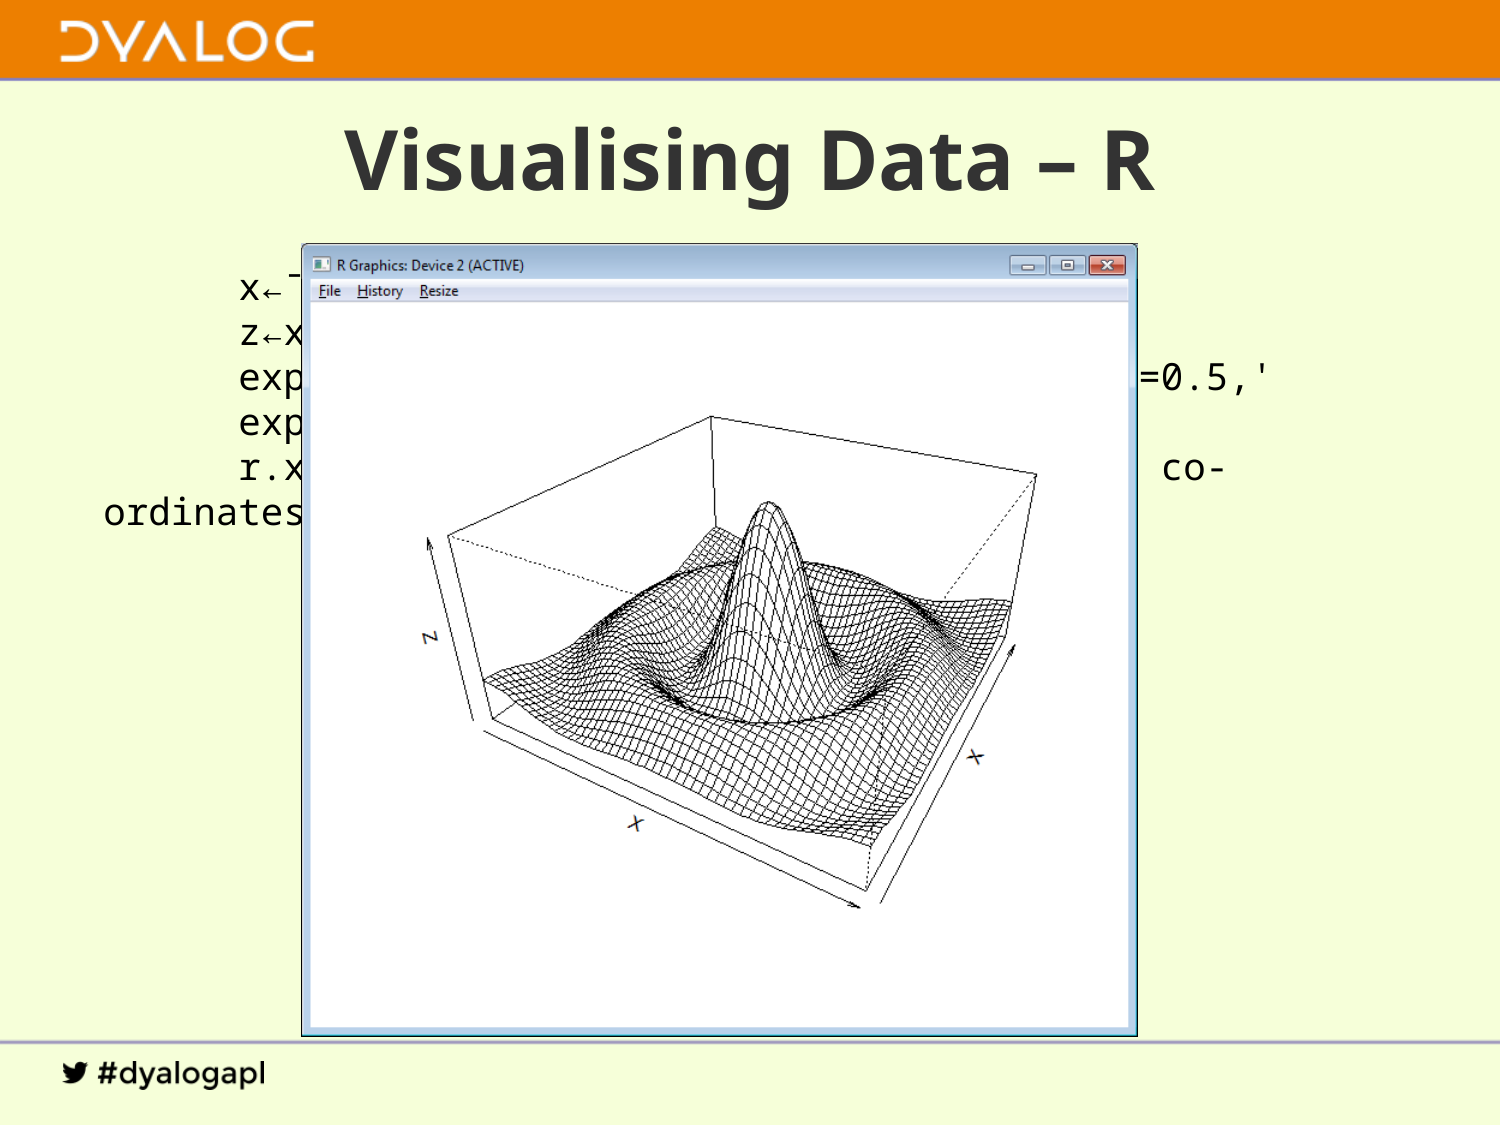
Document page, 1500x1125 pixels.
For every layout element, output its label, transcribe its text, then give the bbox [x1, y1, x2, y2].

picture [0, 0, 1500, 1125]
title Visualising Data – R [112, 99, 1388, 268]
subtitle x←¯10 10 {⍺[1]++\0,⍵⍴(|-/⍺)÷⍵} 50 z←x∘.{{10×(1○⍵)÷⍵}((⍺*2)+⍵*2)*.5}x expr←'persp(⍵,⍵,⍵,theta=30,phi=30,expand=0.5,' expr,←'xlab="X",ylab="X",zlab="Z")' r.x expr x x z ⍝ Use x for both x and y co-ordinates [88, 255, 295, 925]
subtitle x←¯10 10 {⍺[1]++\0,⍵⍴(|-/⍺)÷⍵} 50 z←x∘.{{10×(1○⍵)÷⍵}((⍺*2)+⍵*2)*.5}x expr←'persp(⍵,⍵,⍵,theta=30,phi=30,expand=0.5,' expr,←'xlab="X",ylab="X",zlab="Z")' r.x expr x x z ⍝ Use x for both x and y co-ordinates [1142, 255, 1436, 925]
